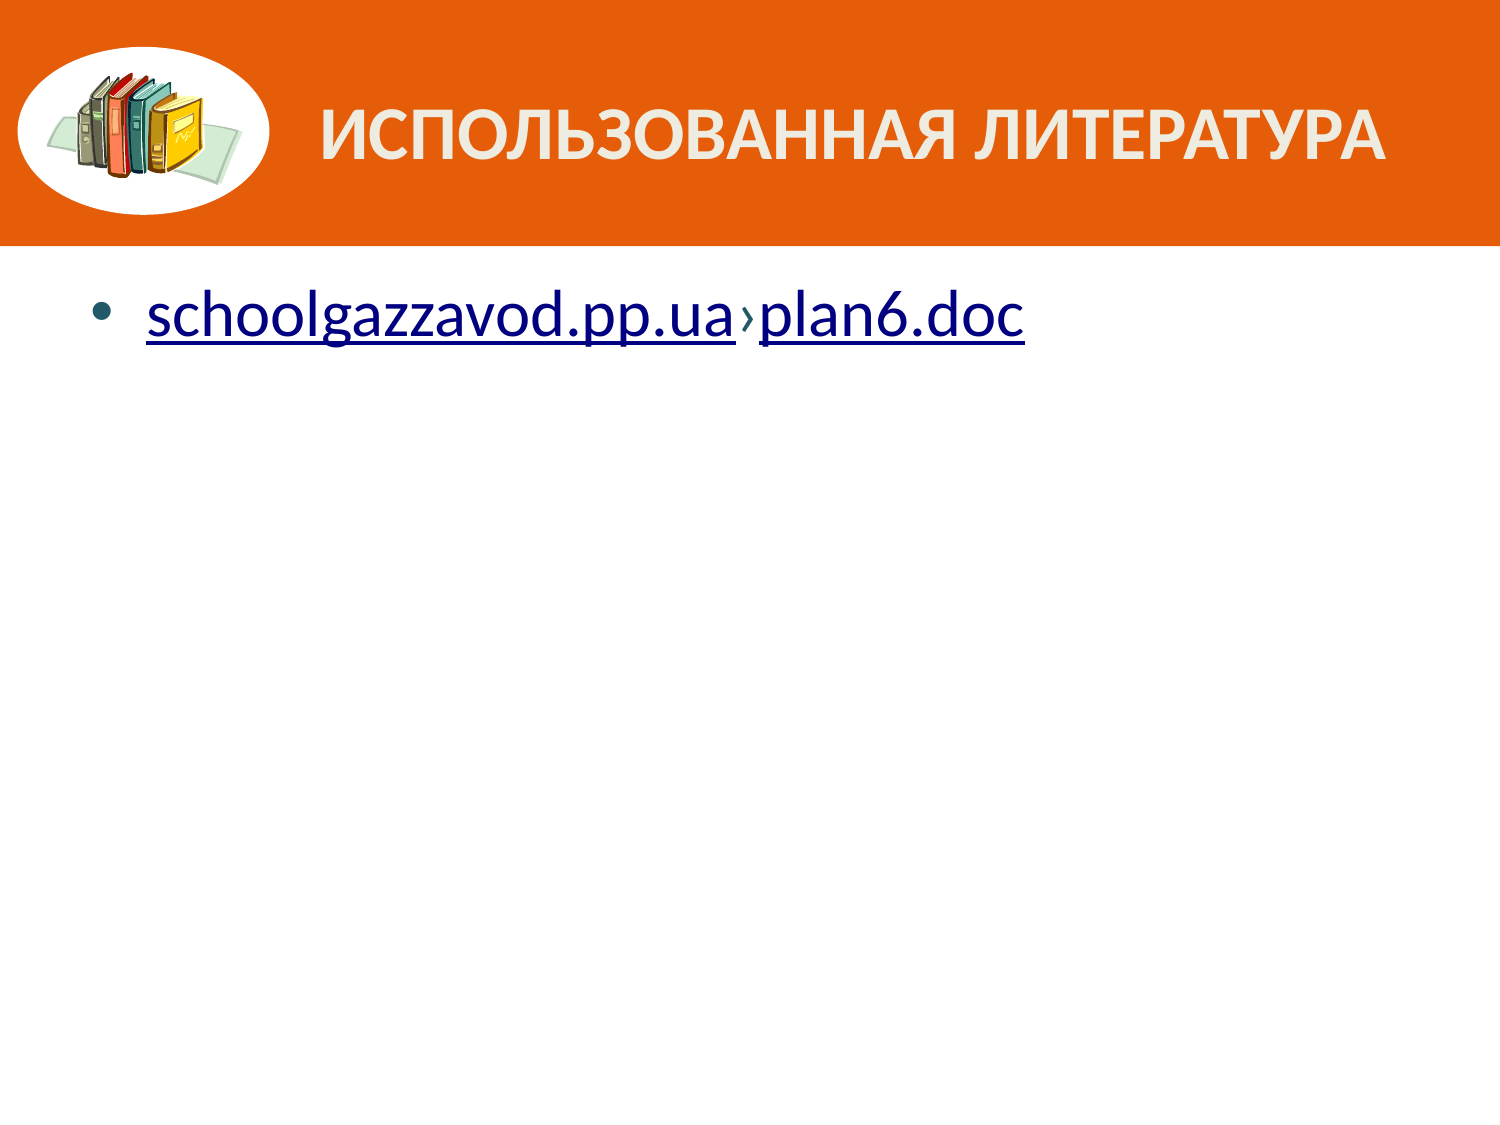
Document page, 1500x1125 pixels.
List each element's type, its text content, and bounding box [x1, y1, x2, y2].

title Использованная литература [281, 35, 1425, 223]
list schoolgazzavod.pp.ua›plan6.doc [75, 262, 1425, 1005]
